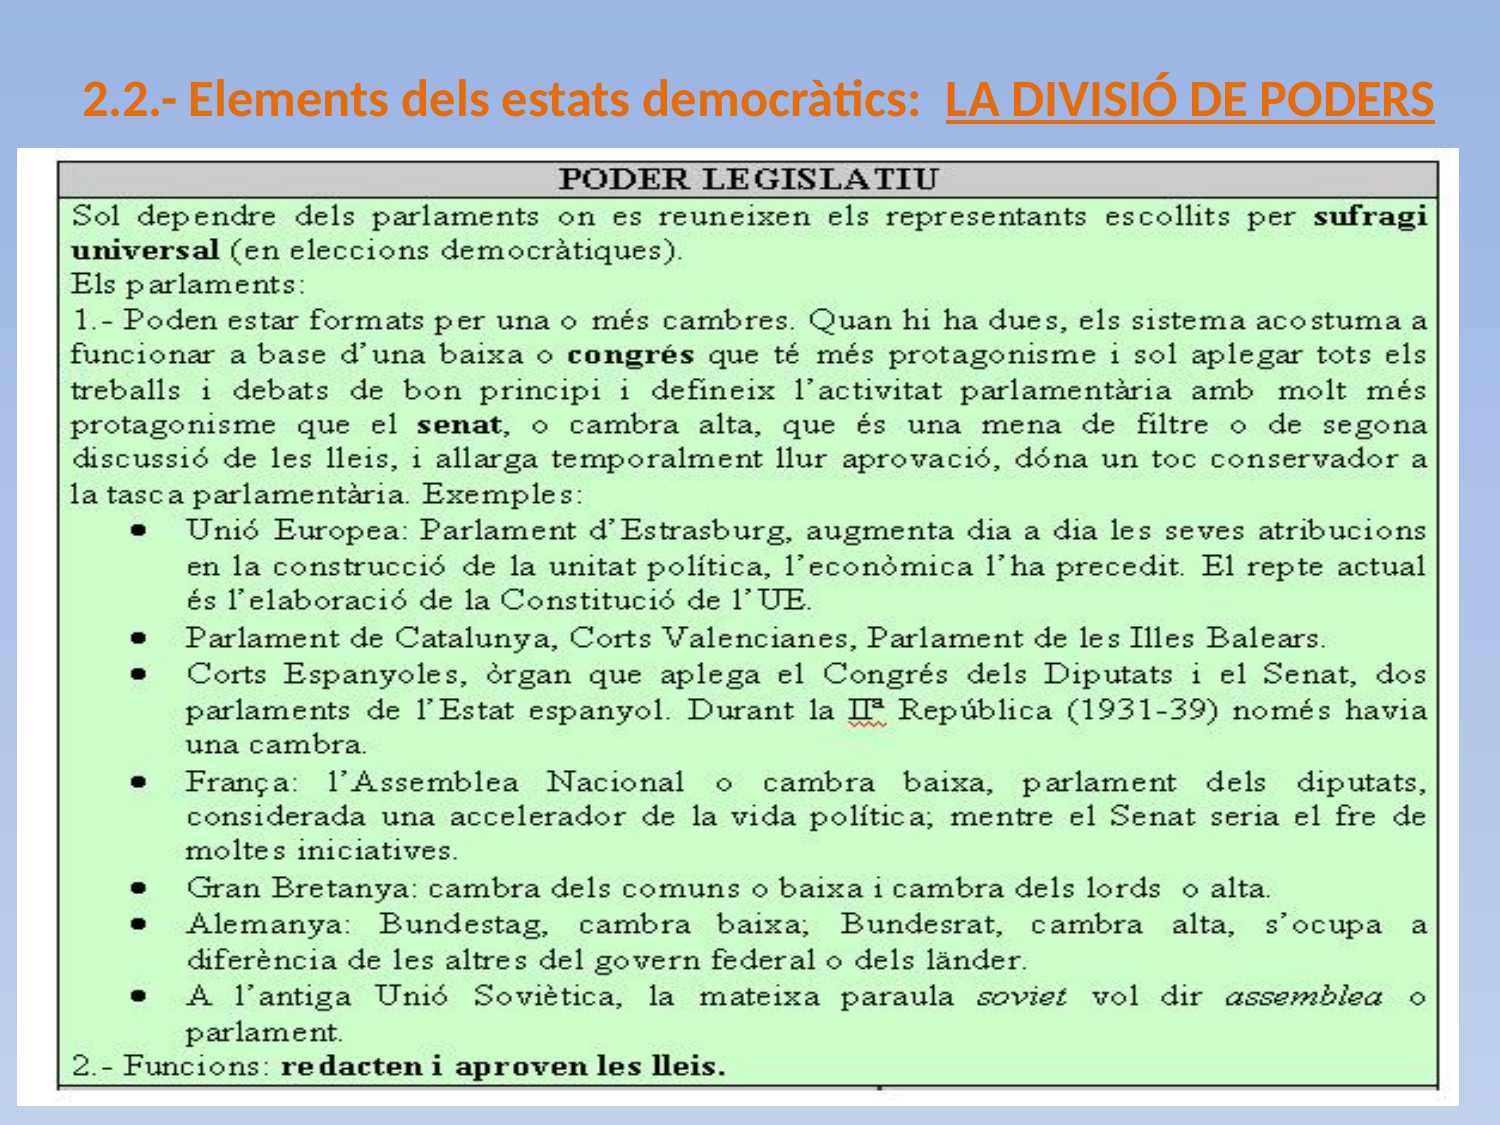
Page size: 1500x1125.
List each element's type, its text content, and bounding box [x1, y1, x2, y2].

title 2.2.- Elements dels estats democràtics: LA DIVISIÓ DE PODERS [17, 30, 1500, 161]
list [17, 148, 1459, 1107]
